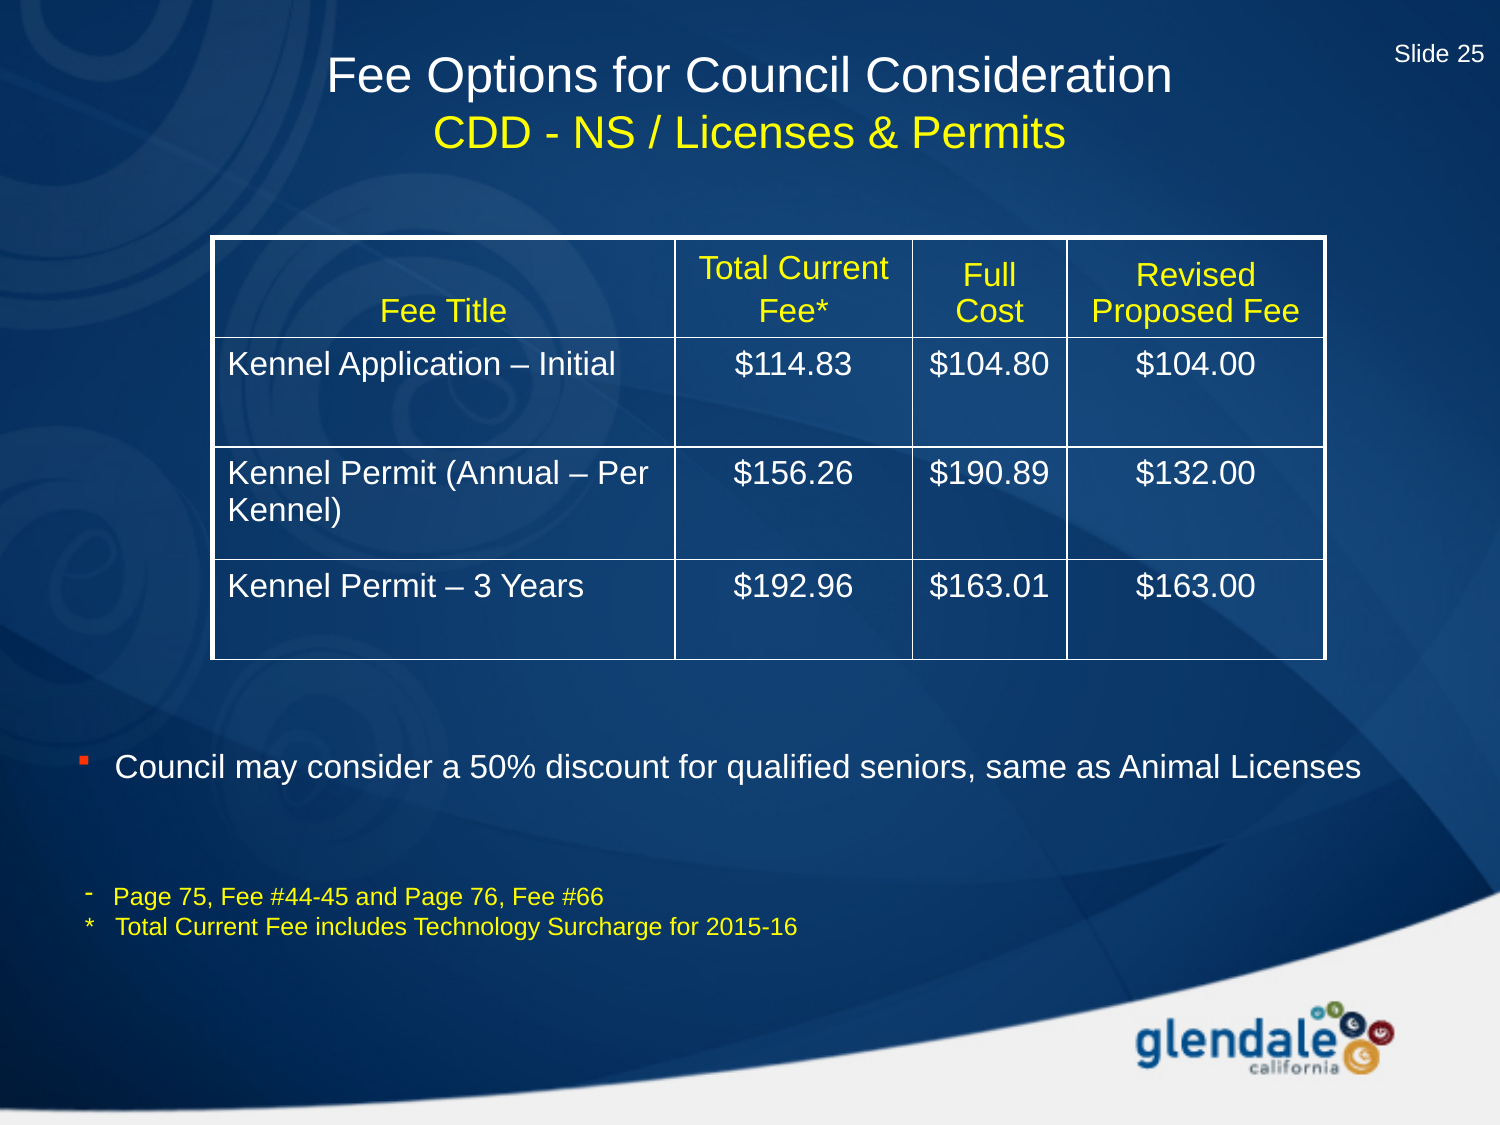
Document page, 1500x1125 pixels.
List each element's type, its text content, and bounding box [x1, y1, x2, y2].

text_box Council may consider a 50% discount for qualified seniors, same as Animal Licenses [62, 737, 1425, 875]
text_box Fee Options for Council Consideration CDD - NS / Licenses & Permits [74, 0, 1425, 200]
table_cell $190.89 [913, 448, 1066, 559]
table_header Revised Proposed Fee [1068, 240, 1323, 337]
table_cell $192.96 [676, 560, 912, 659]
table_cell Kennel Permit – 3 Years [215, 560, 674, 659]
text_box Page 75, Fee #44-45 and Page 76, Fee #66 * Total Current Fee includes Technology Surcharge for 2015-16 [70, 875, 1208, 948]
table_cell $156.26 [676, 448, 912, 559]
table_cell Kennel Application – Initial [215, 338, 674, 446]
table_cell $163.00 [1068, 560, 1323, 659]
table_cell $104.80 [913, 338, 1066, 446]
table_cell $104.00 [1068, 338, 1323, 446]
slide_number Slide 25 [1425, 0, 1500, 75]
table_cell $114.83 [676, 338, 912, 446]
table_cell $132.00 [1068, 448, 1323, 559]
table_header Total Current Fee* [676, 240, 912, 337]
picture [0, 0, 1500, 1125]
table_cell Kennel Permit (Annual – Per Kennel) [215, 448, 674, 559]
table_cell $163.01 [913, 560, 1066, 659]
table_header Fee Title [215, 240, 674, 337]
table_header Full Cost [913, 240, 1066, 337]
